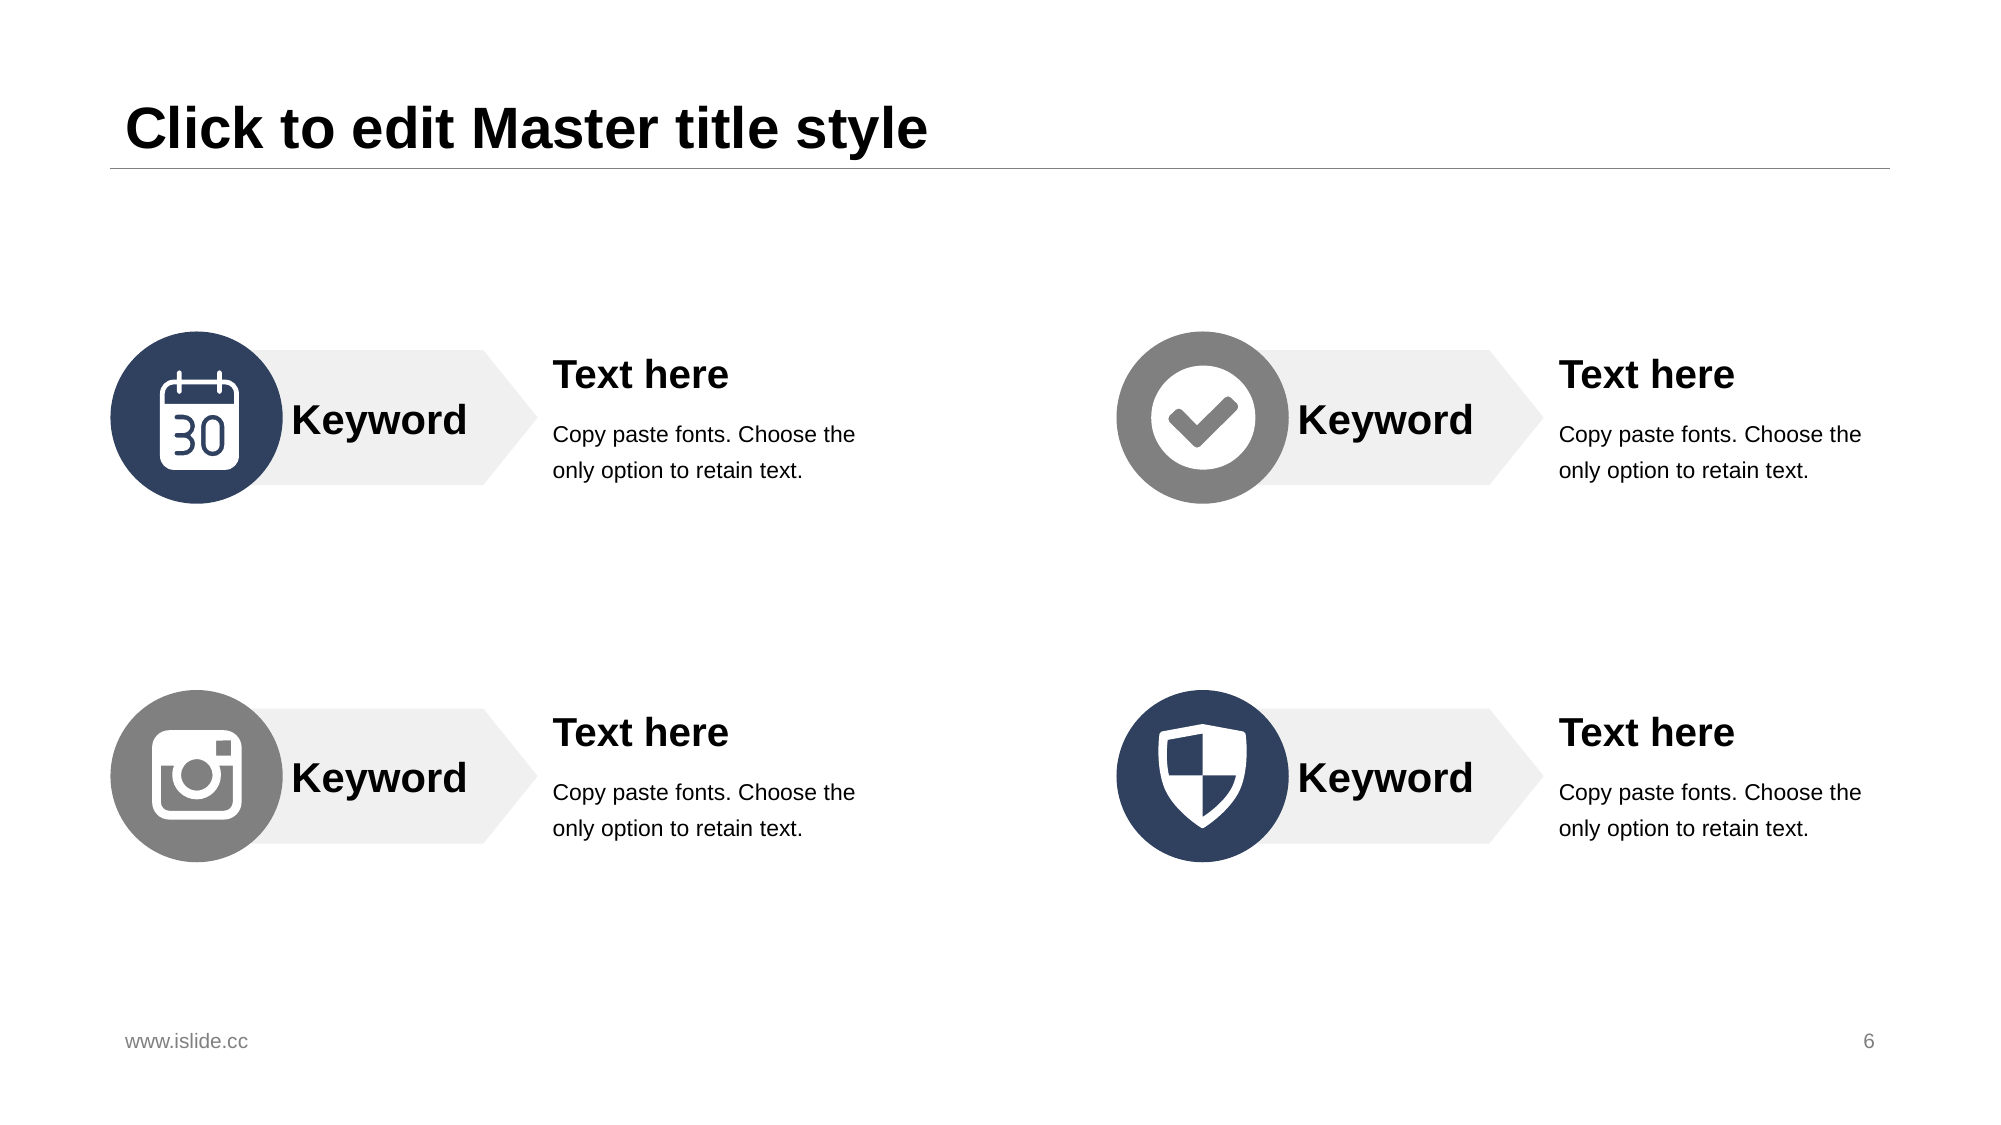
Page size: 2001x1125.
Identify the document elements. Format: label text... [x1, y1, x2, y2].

footer www.islide.cc [109, 1023, 790, 1058]
title Click to edit Master title style [109, 0, 1890, 169]
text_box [110, 331, 1890, 863]
slide_number 6 [1412, 1023, 1890, 1058]
